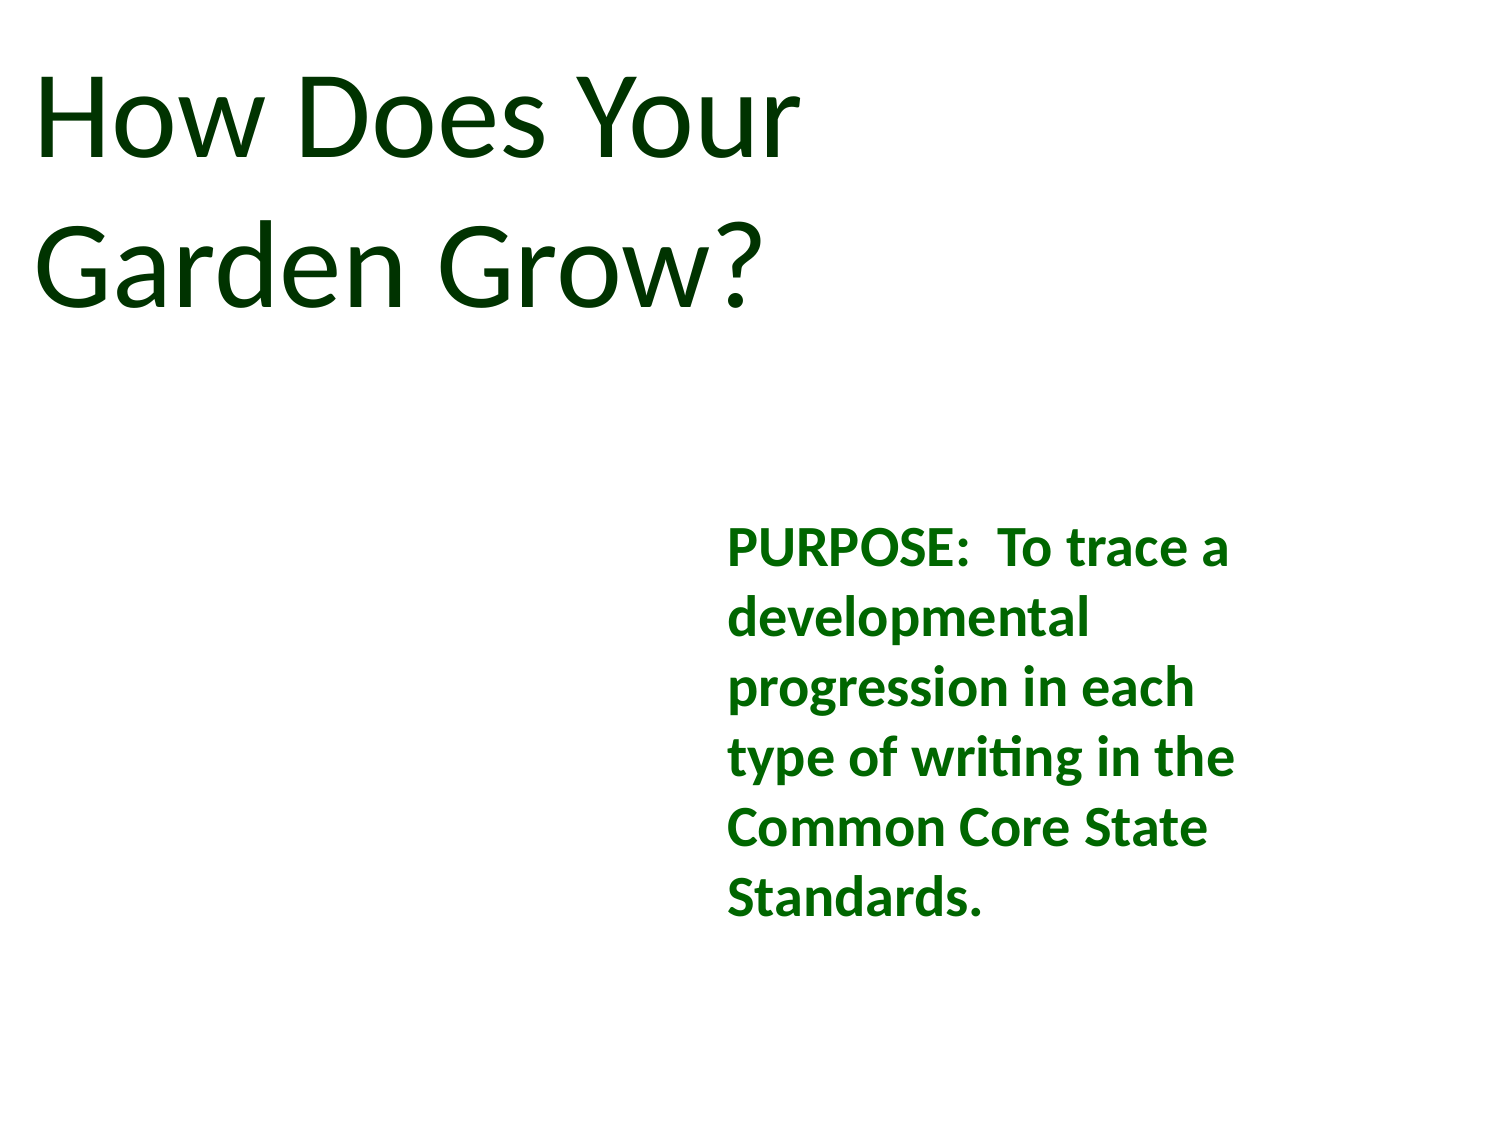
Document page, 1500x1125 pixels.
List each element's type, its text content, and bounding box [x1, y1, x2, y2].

text_box PURPOSE: To trace a developmental progression in each type of writing in the Common Core State Standards. [712, 500, 1288, 981]
text_box How Does Your Garden Grow? [19, 24, 1070, 340]
